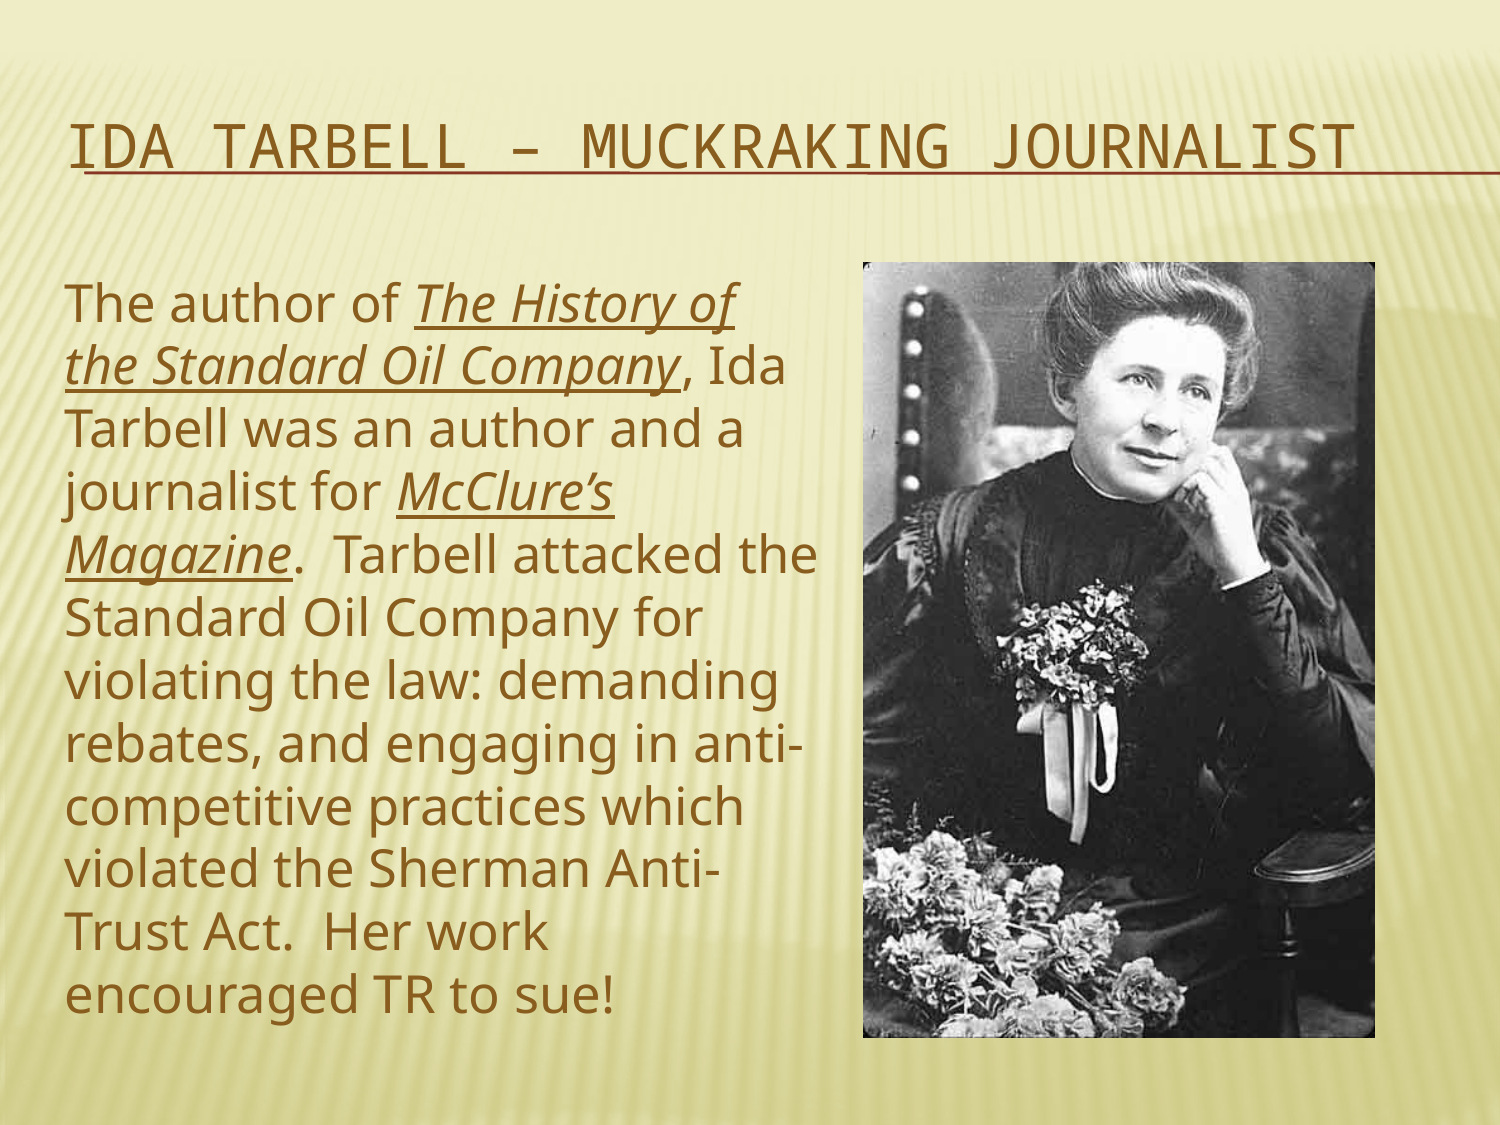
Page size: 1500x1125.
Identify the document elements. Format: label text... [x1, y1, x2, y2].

list The author of The History of the Standard Oil Company, Ida Tarbell was an author and a journalist for McClure’s Magazine. Tarbell attacked the Standard Oil Company for violating the law: demanding rebates, and engaging in anti-competitive practices which violated the Sherman Anti-Trust Act. Her work encouraged TR to sue! [50, 262, 838, 1038]
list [862, 262, 1375, 1038]
title Ida Tarbell – Muckraking Journalist [49, 75, 1475, 213]
